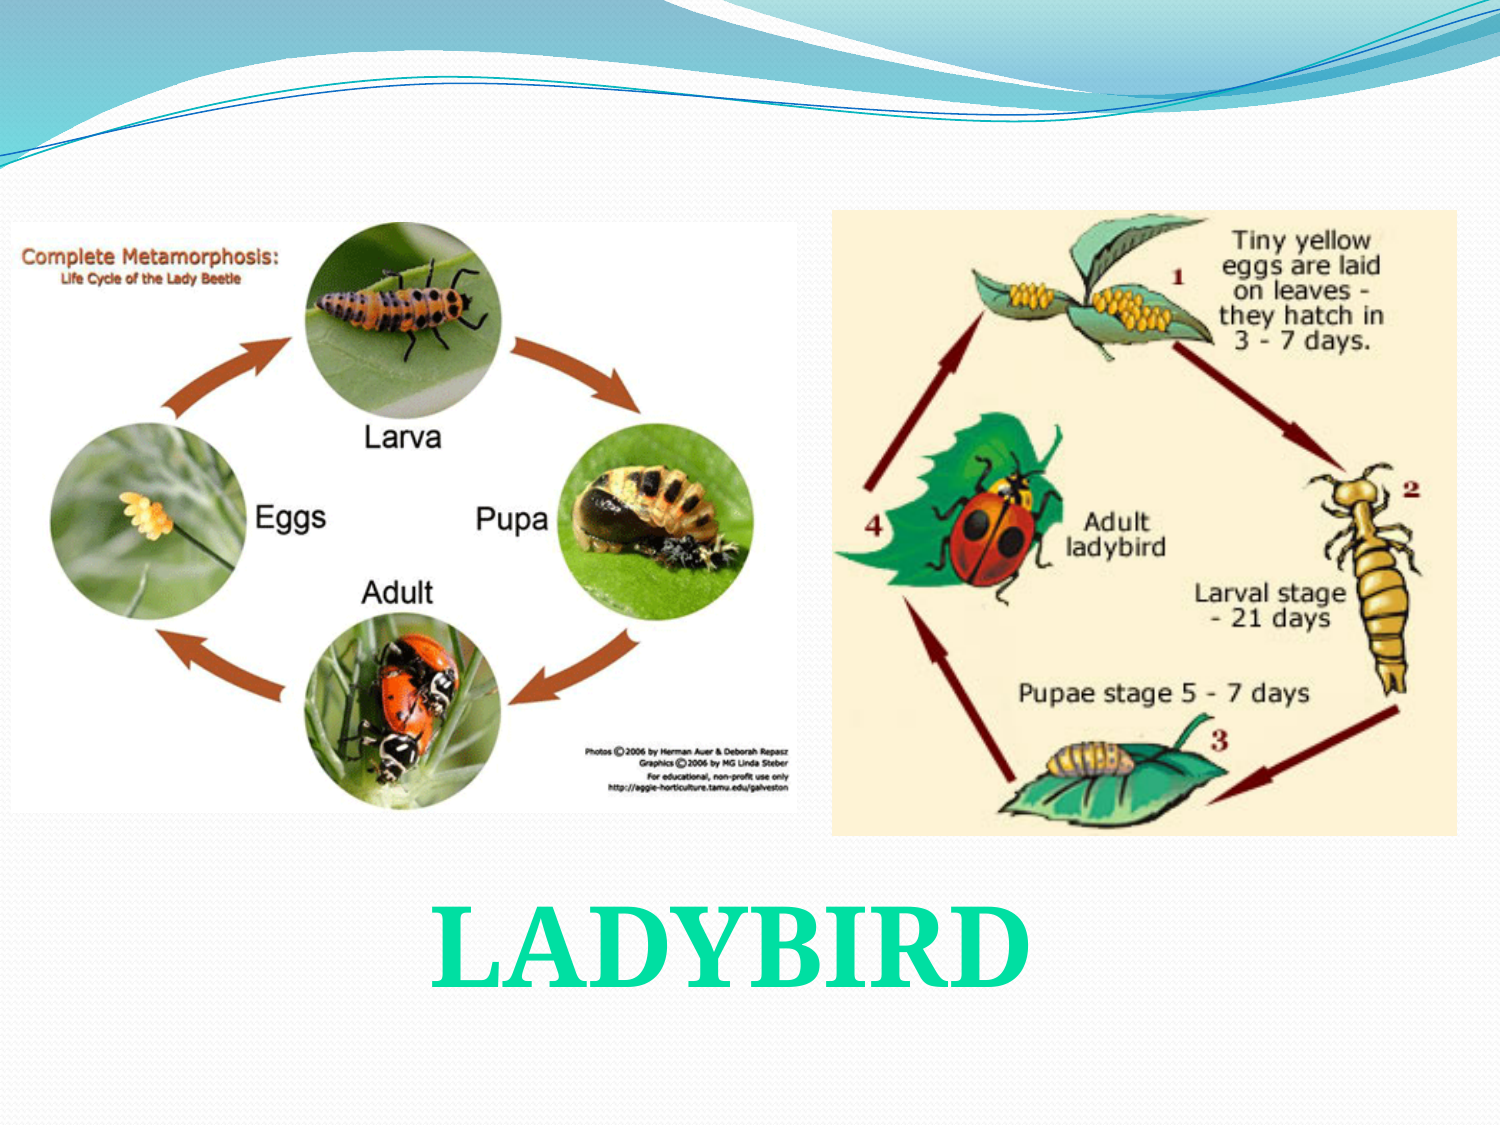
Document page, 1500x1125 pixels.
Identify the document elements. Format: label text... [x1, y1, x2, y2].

picture [11, 222, 798, 813]
picture [831, 210, 1458, 837]
text_box Ladybird [414, 867, 1050, 1018]
